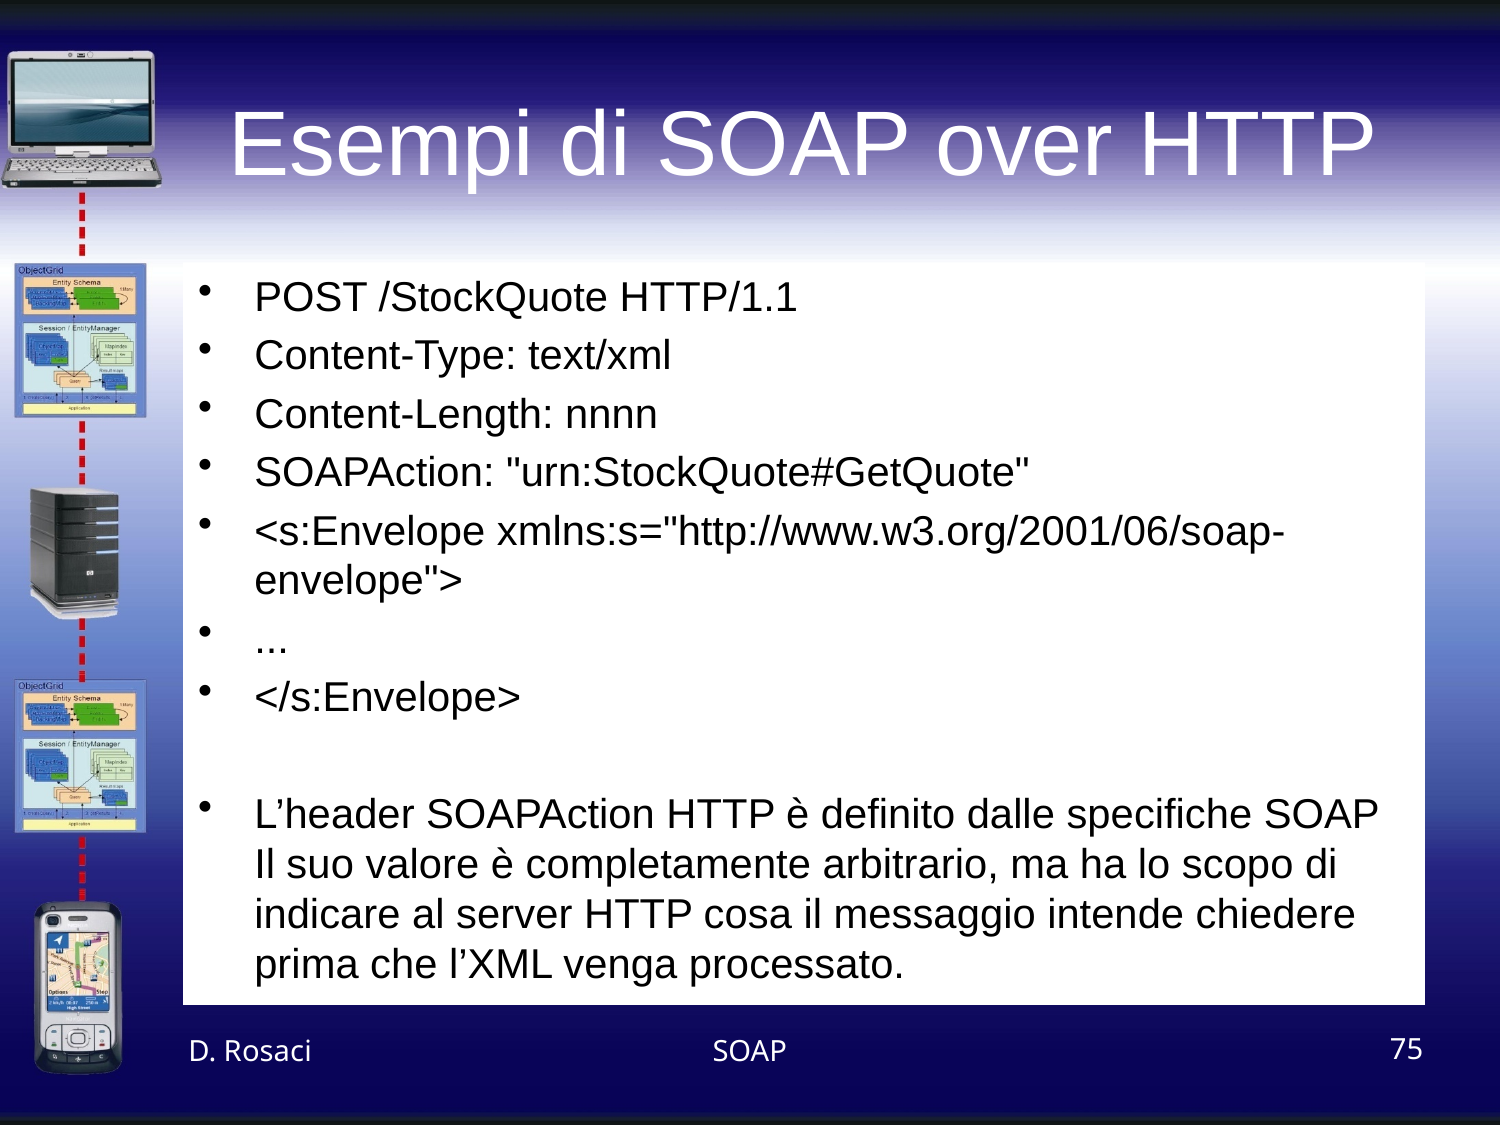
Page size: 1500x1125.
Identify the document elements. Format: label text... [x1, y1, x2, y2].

title Esempi di SOAP over HTTP [182, 44, 1426, 233]
list POST /StockQuote HTTP/1.1 Content-Type: text/xml Content-Length: nnnn SOAPAction: "urn:StockQuote#GetQuote" <s:Envelope xmlns:s="http://www.w3.org/2001/06/soap-envelope"> ... </s:Envelope> L’header SOAPAction HTTP è definito dalle specifiche SOAP Il suo valore è completamente arbitrario, ma ha lo scopo di indicare al server HTTP cosa il messaggio intende chiedere prima che l’XML venga processato. [182, 262, 1426, 1006]
footer SOAP [512, 1024, 988, 1103]
picture [0, 0, 1500, 1125]
slide_number D. Rosaci [74, 1024, 426, 1103]
